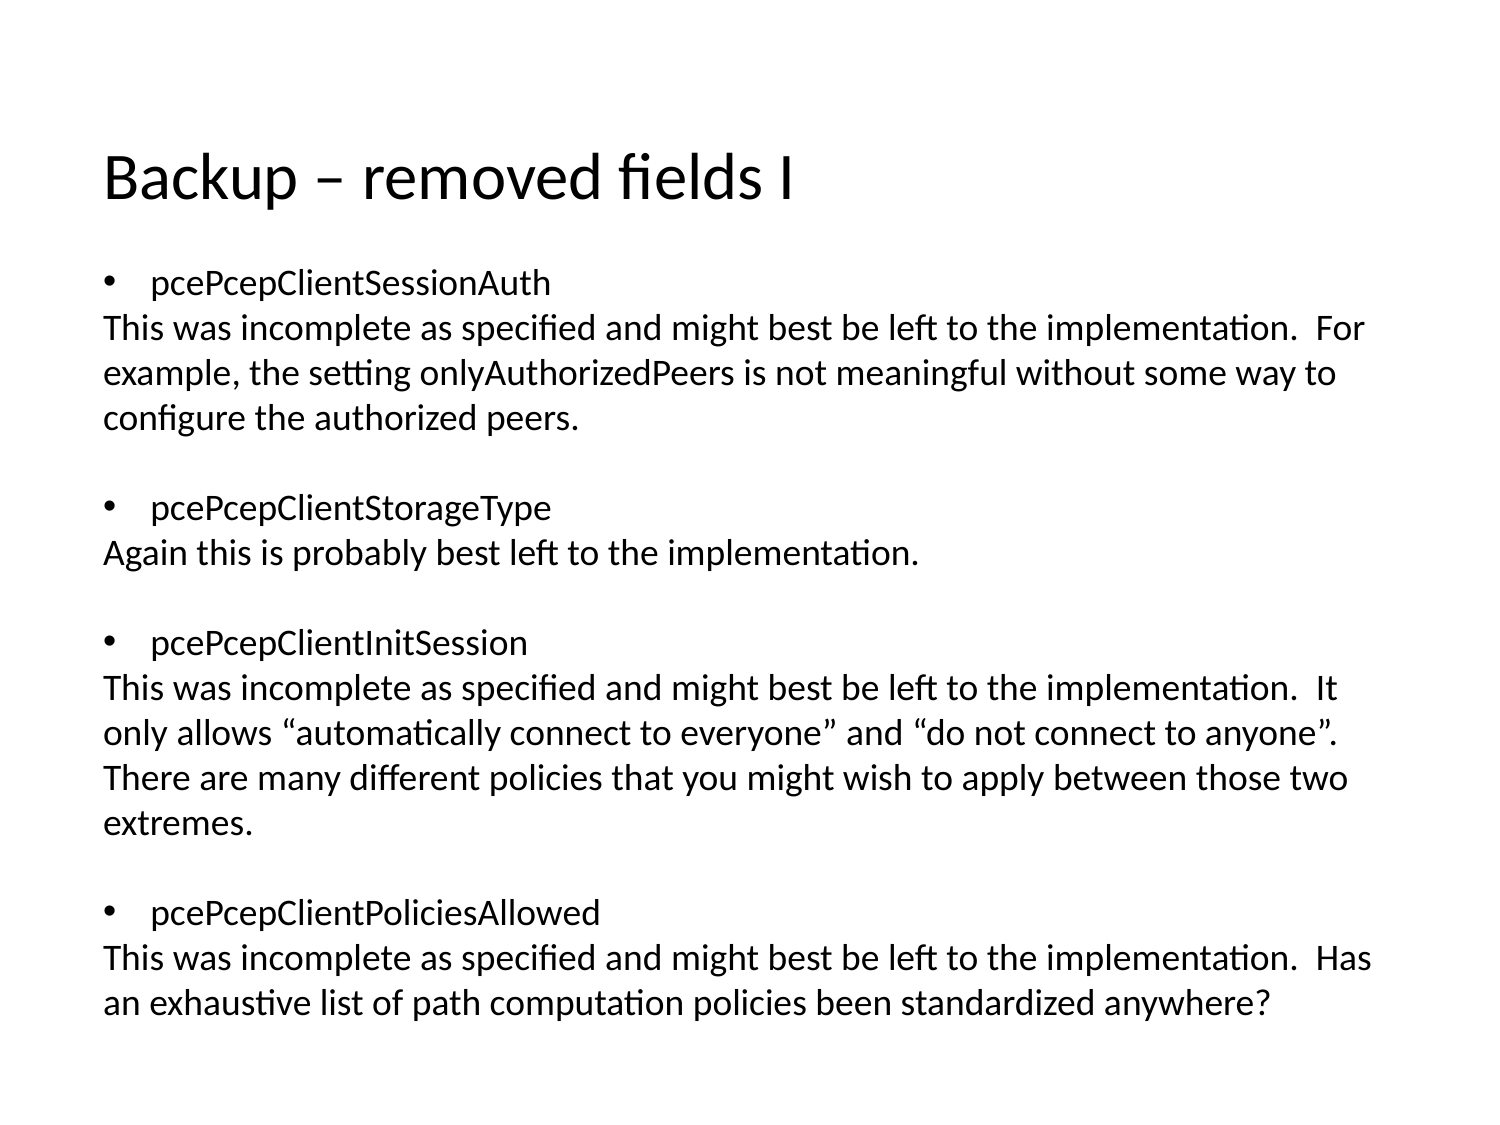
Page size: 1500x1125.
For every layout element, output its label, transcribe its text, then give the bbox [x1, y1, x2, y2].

text_box Backup – removed fields I pcePcepClientSessionAuth This was incomplete as specified and might best be left to the implementation. For example, the setting onlyAuthorizedPeers is not meaningful without some way to configure the authorized peers. pcePcepClientStorageType Again this is probably best left to the implementation. pcePcepClientInitSession This was incomplete as specified and might best be left to the implementation. It only allows “automatically connect to everyone” and “do not connect to anyone”. There are many different policies that you might wish to apply between those two extremes. pcePcepClientPoliciesAllowed This was incomplete as specified and might best be left to the implementation. Has an exhaustive list of path computation policies been standardized anywhere? [88, 125, 1412, 1031]
